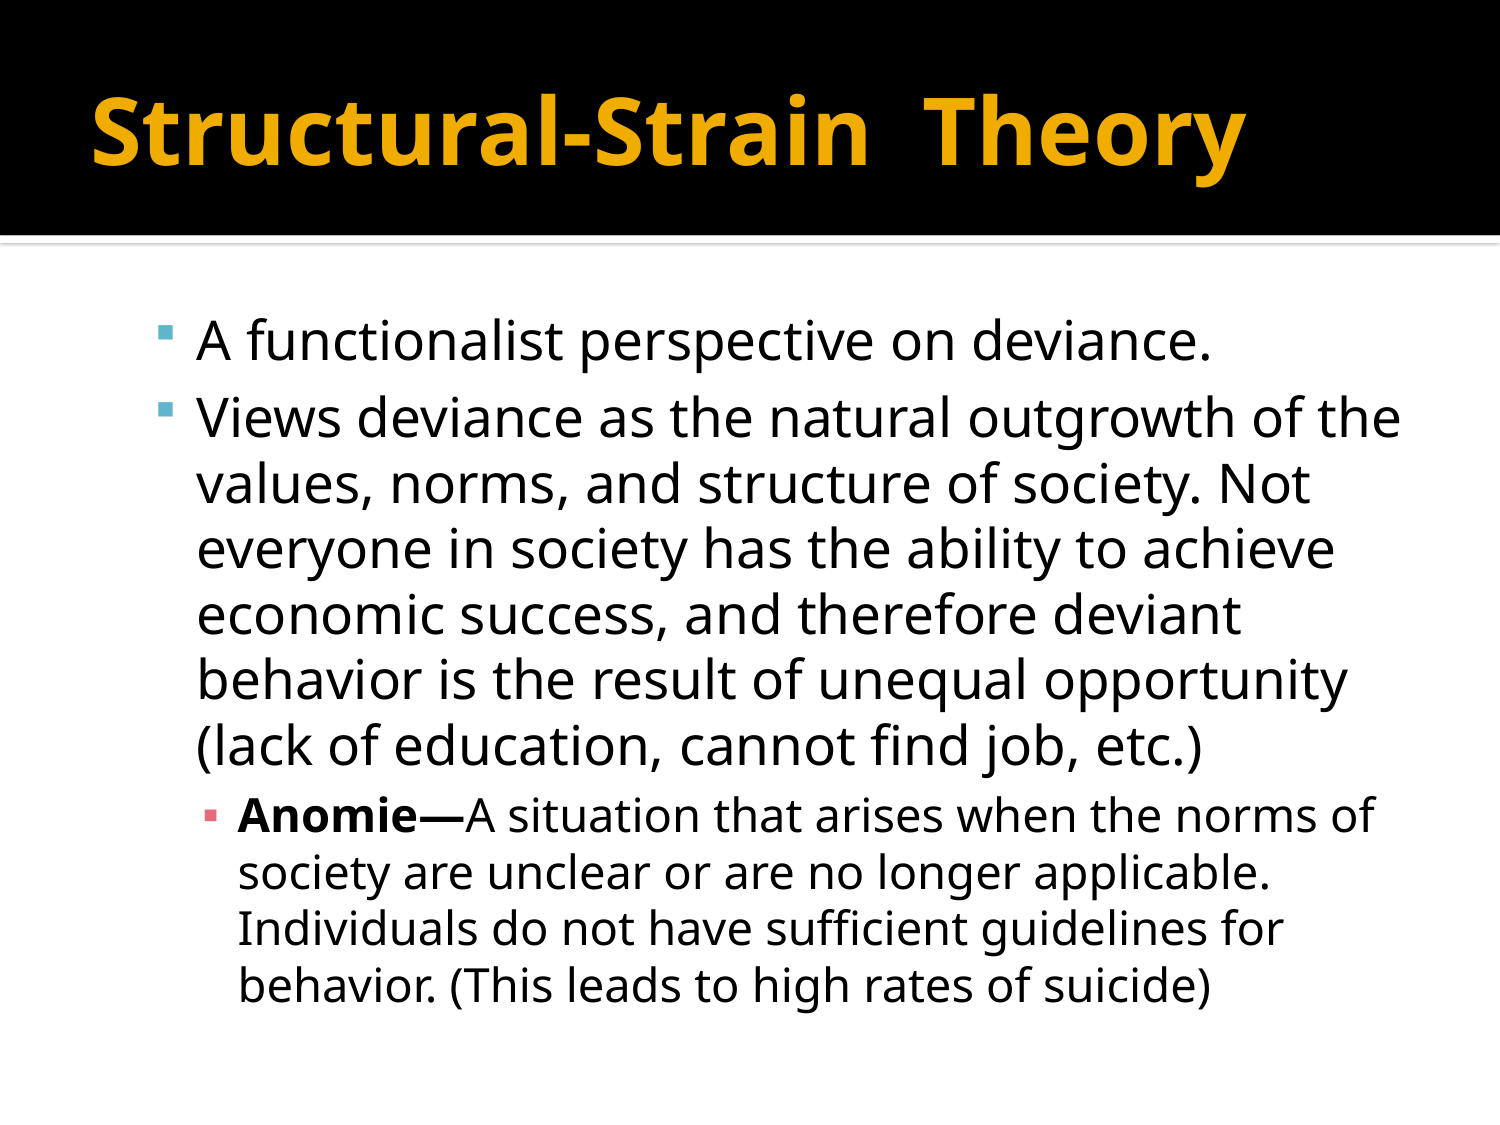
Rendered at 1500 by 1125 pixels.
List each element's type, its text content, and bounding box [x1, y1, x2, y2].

list A functionalist perspective on deviance. Views deviance as the natural outgrowth of the values, norms, and structure of society. Not everyone in society has the ability to achieve economic success, and therefore deviant behavior is the result of unequal opportunity (lack of education, cannot find job, etc.) Anomie—A situation that arises when the norms of society are unclear or are no longer applicable. Individuals do not have sufficient guidelines for behavior. (This leads to high rates of suicide) [75, 291, 1425, 1050]
title Structural-Strain Theory [75, 25, 1425, 231]
